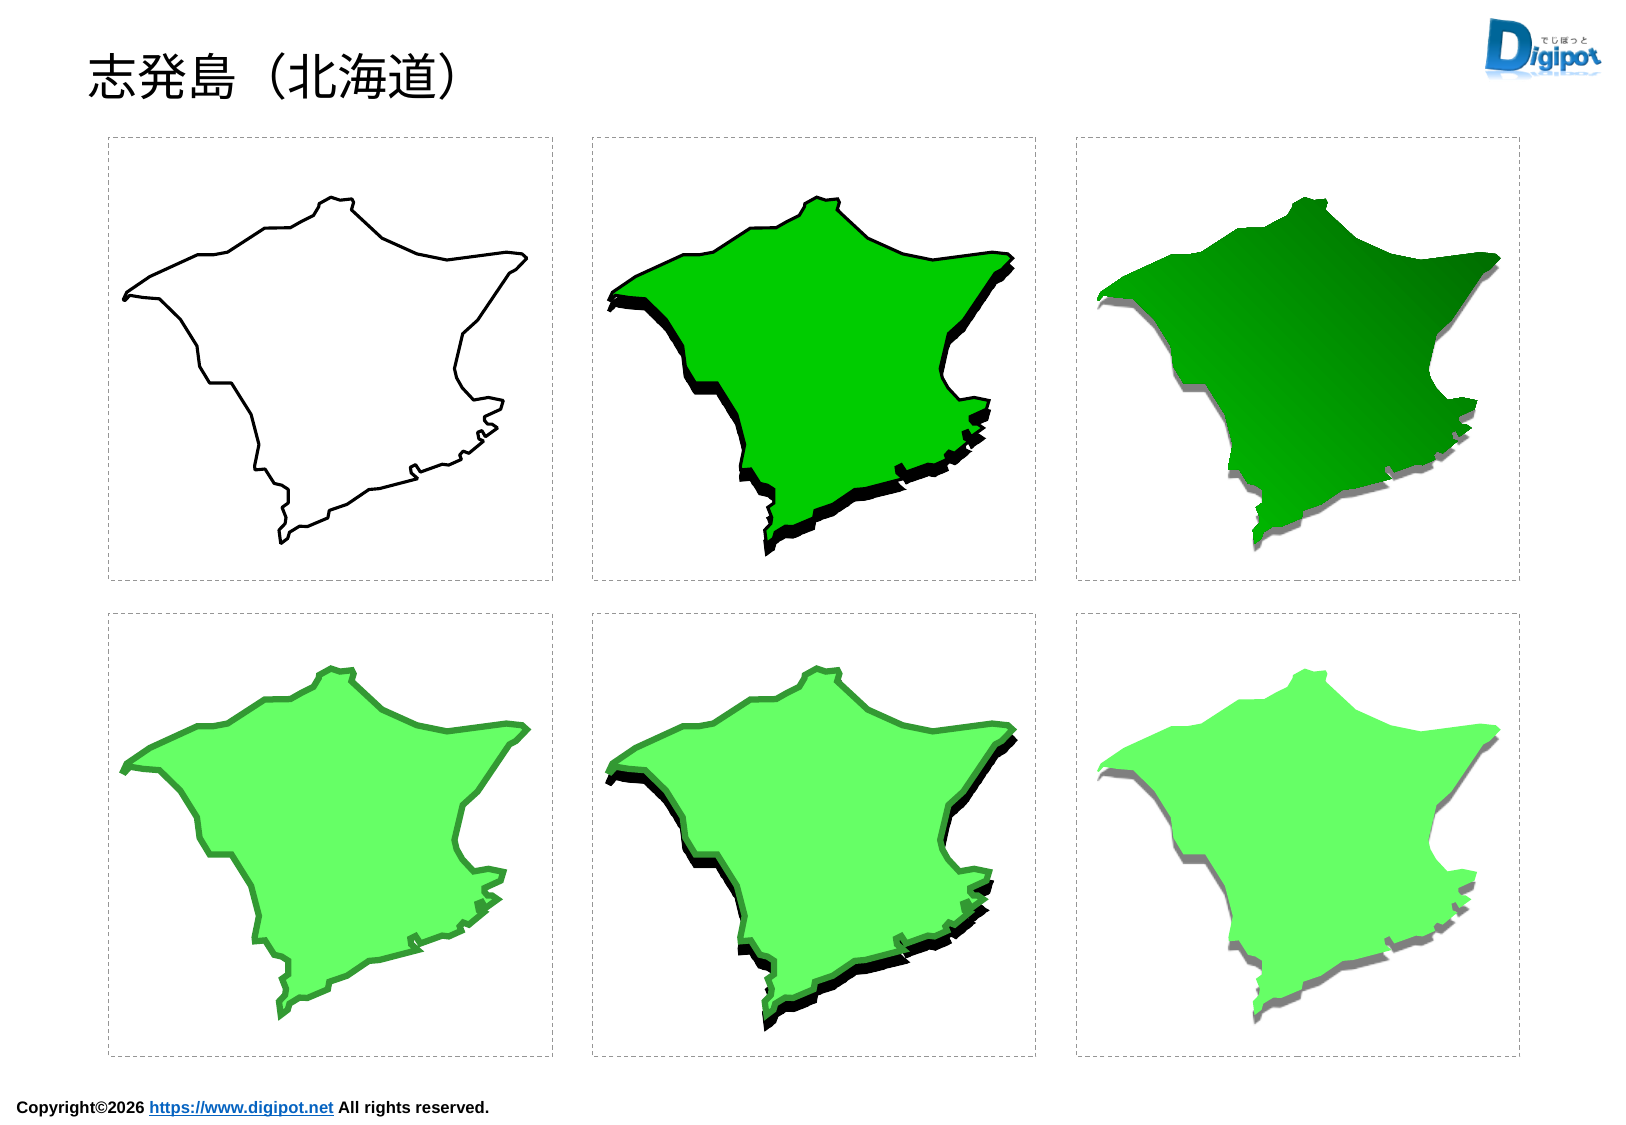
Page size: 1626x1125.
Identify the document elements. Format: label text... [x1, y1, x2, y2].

text_box 志発島（北海道） [72, 38, 503, 113]
text_box [1095, 196, 1503, 546]
picture [1485, 18, 1602, 82]
text_box [122, 196, 528, 545]
text_box [121, 667, 529, 1017]
text_box [607, 196, 1015, 546]
text_box [607, 667, 1015, 1017]
text_box [1095, 667, 1503, 1017]
